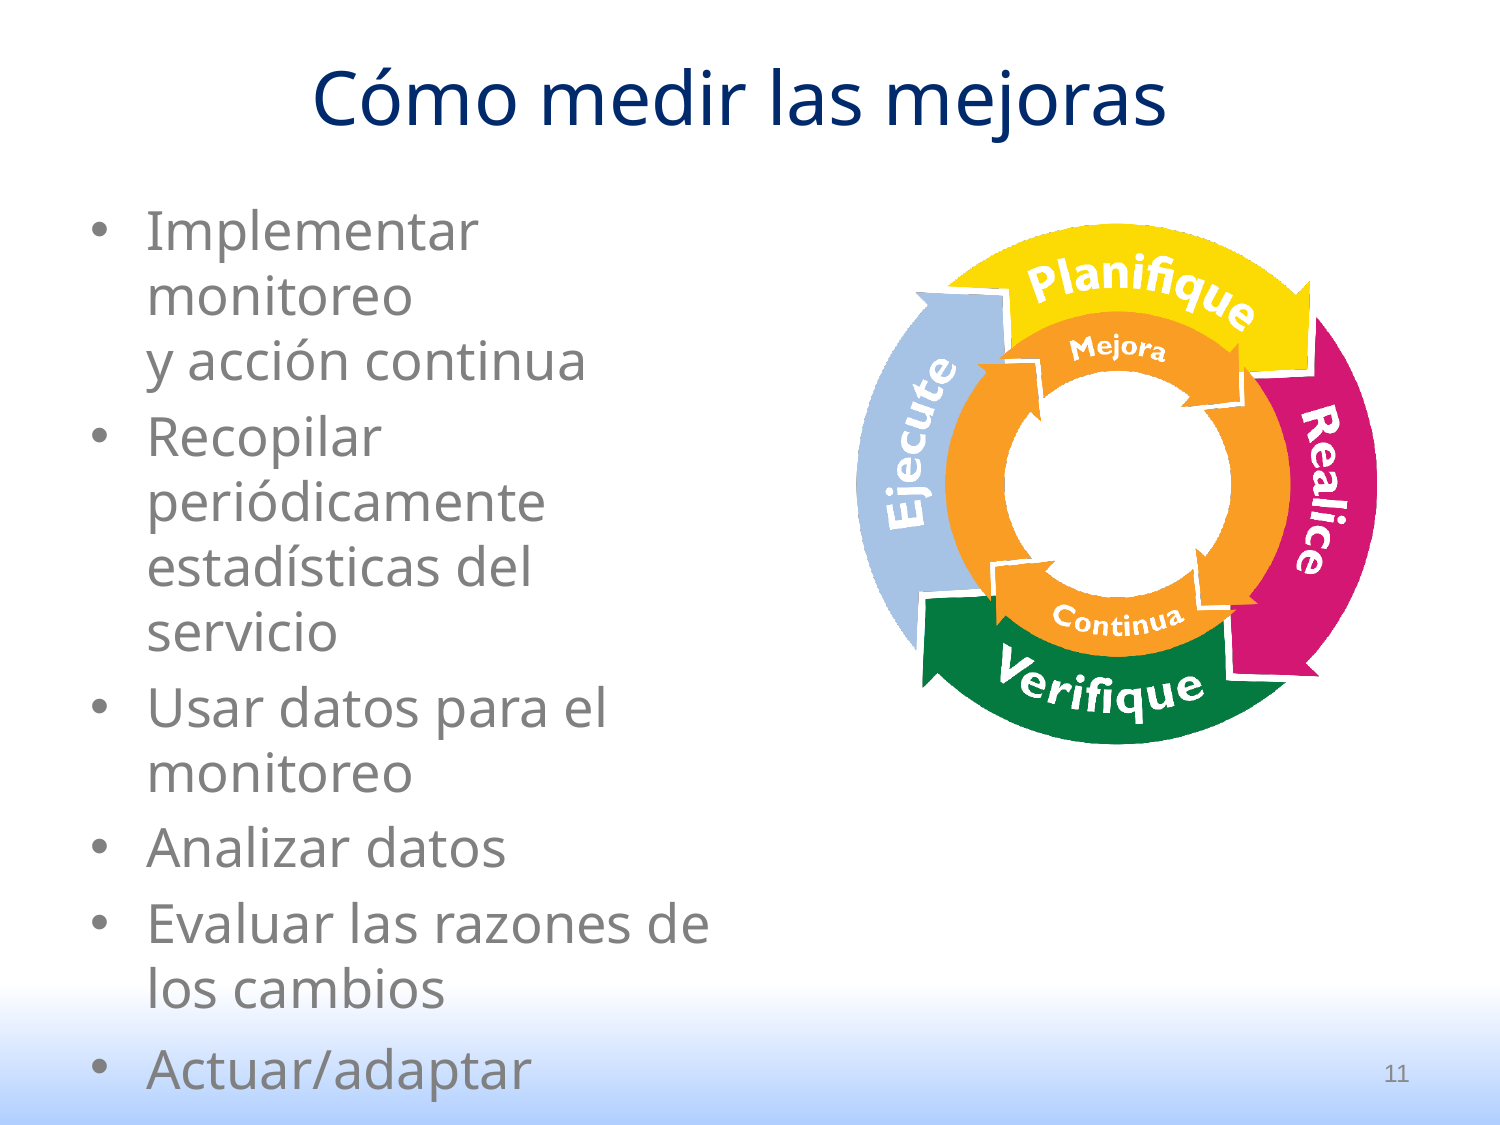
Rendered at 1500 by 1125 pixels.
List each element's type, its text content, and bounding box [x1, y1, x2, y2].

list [837, 212, 1401, 761]
slide_number 11 [1074, 1042, 1425, 1103]
list Implementar monitoreo y acción continua Recopilar periódicamente estadísticas del servicio Usar datos para el monitoreo Analizar datos Evaluar las razones de los cambios Actuar/adaptar [75, 189, 738, 1043]
title Cómo medir las mejoras [75, 1, 1425, 189]
